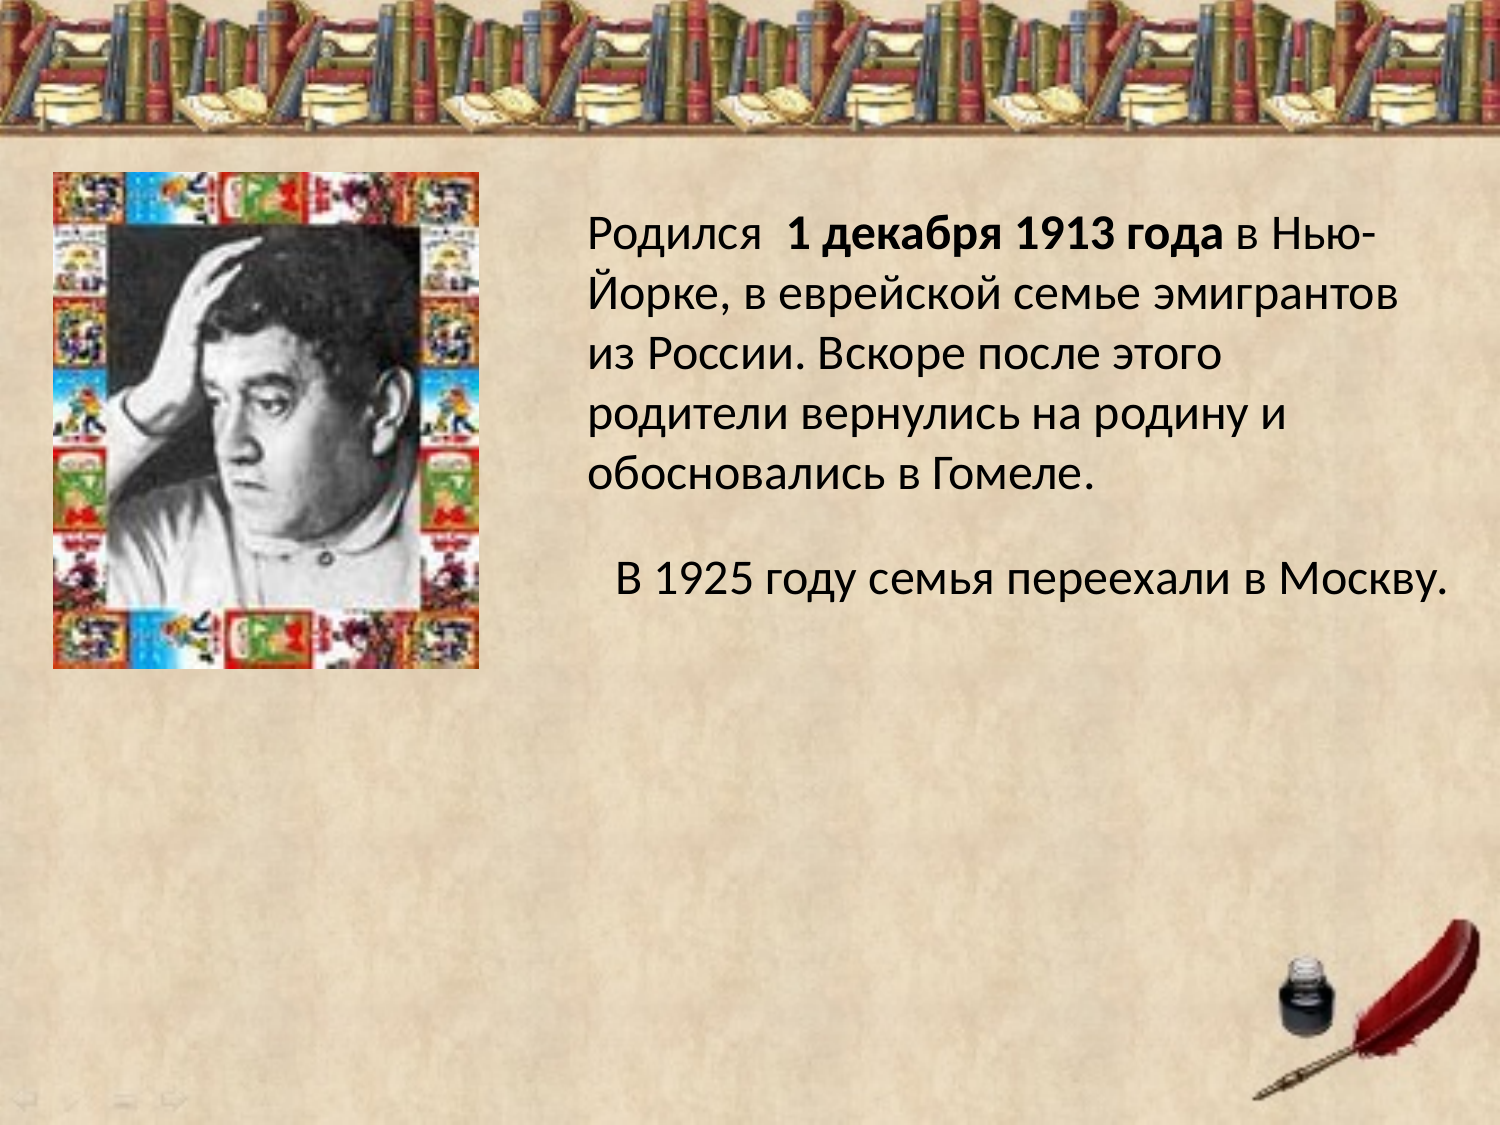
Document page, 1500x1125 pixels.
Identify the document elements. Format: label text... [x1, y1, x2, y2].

picture [0, 0, 1500, 1125]
text_box В 1925 году семья переехали в Москву. [600, 537, 1477, 612]
text_box Родился 1 декабря 1913 года в Нью-Йорке, в еврейской семье эмигрантов из России. Вскоре после этого родители вернулись на родину и обосновались в Гомеле. [572, 192, 1447, 508]
